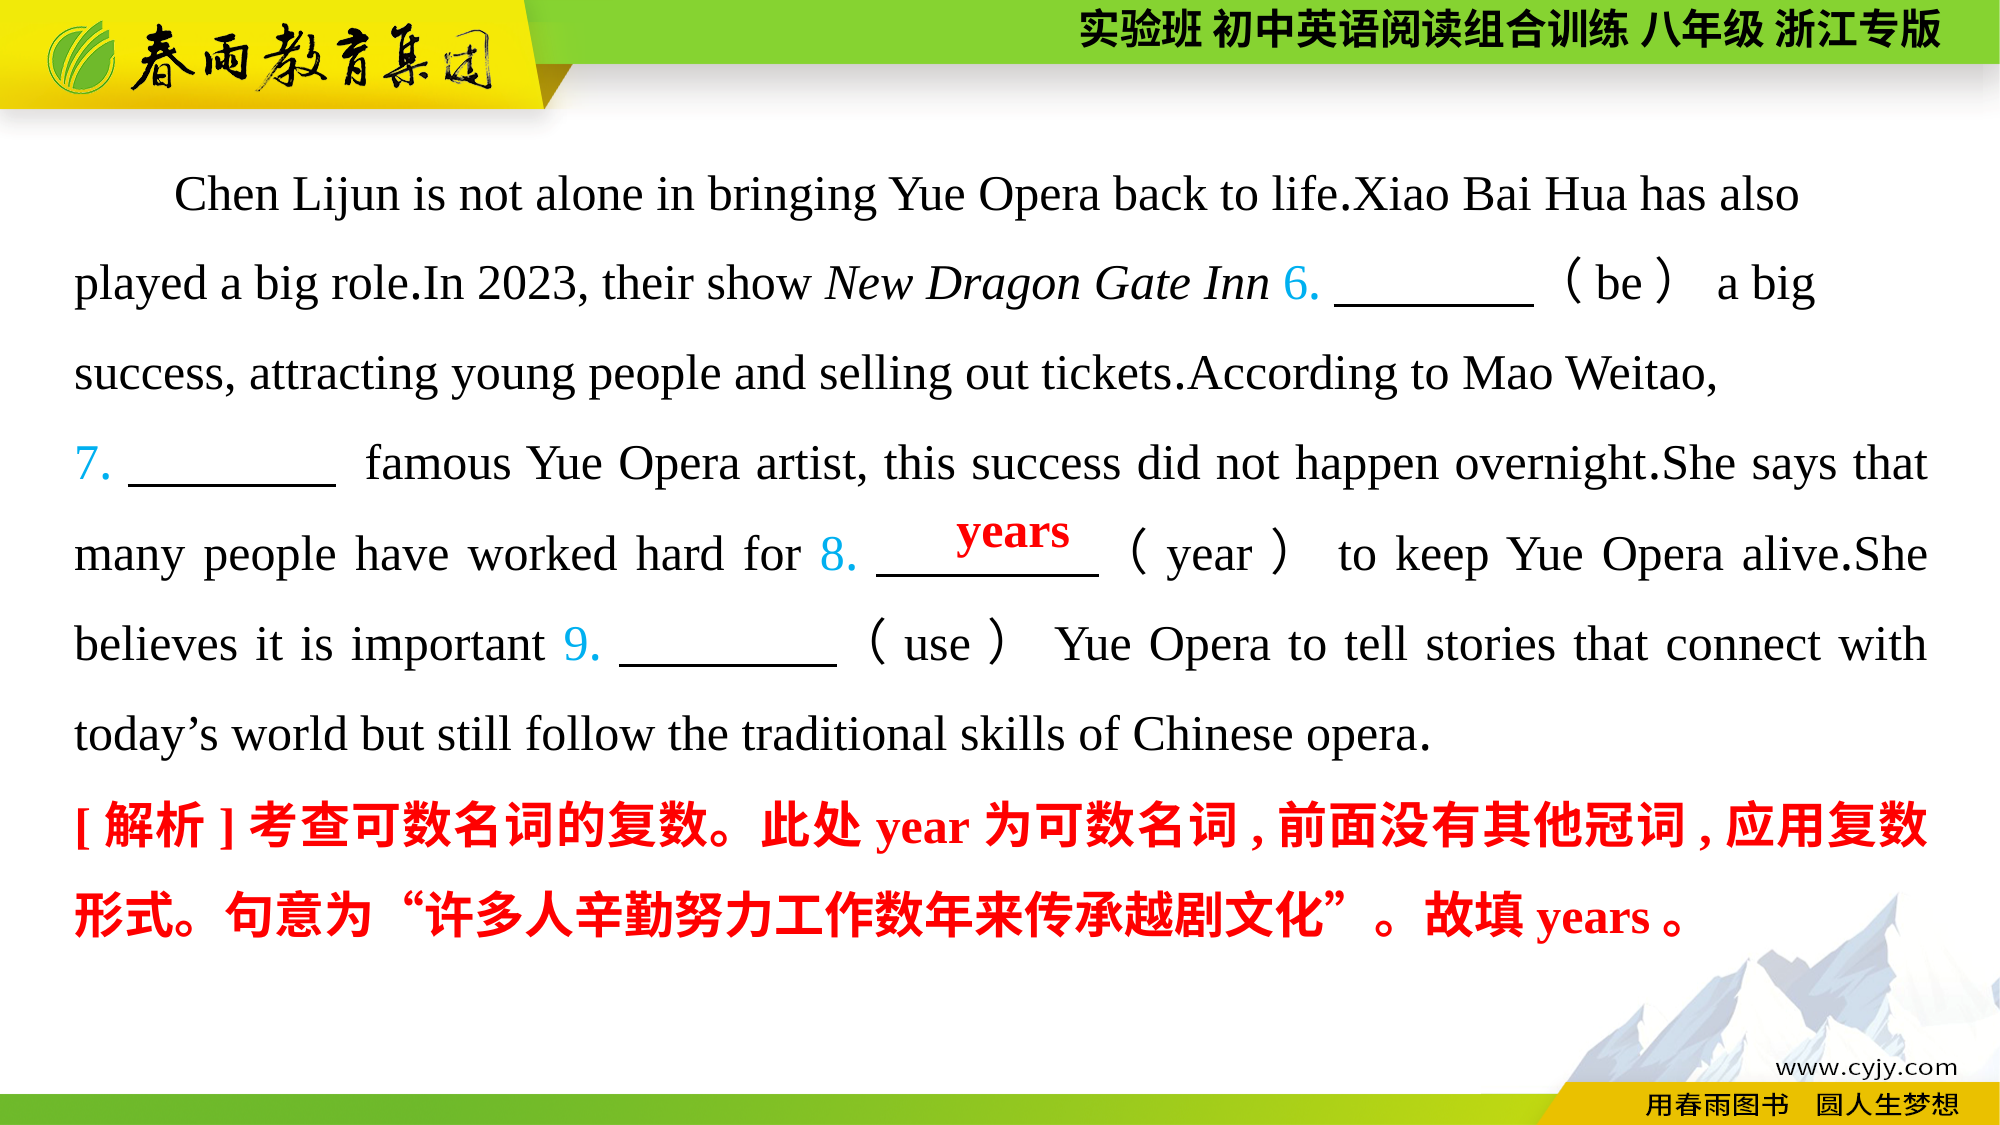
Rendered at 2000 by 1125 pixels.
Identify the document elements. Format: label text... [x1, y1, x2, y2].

text_box years [941, 490, 1086, 565]
list Chen Lijun is not alone in bringing Yue Opera back to life.Xiao Bai Hua has also played a big role.In 2023, their show New Dragon Gate Inn 6. （be）a big success, attracting young people and selling out tickets.According to Mao Weitao, 7. famous Yue Opera artist, this success did not happen overnight.She says that many people have worked hard for 8. （year）to keep Yue Opera alive.She believes it is important 9. （use）Yue Opera to tell stories that connect with today’s world but still follow the traditional skills of Chinese opera. [59, 122, 1944, 763]
picture [0, 0, 2000, 1125]
text_box [解析]考查可数名词的复数。此处year为可数名词,前面没有其他冠词,应用复数形式。句意为“许多人辛勤努力工作数年来传承越剧文化”。故填years。 [59, 763, 1944, 951]
